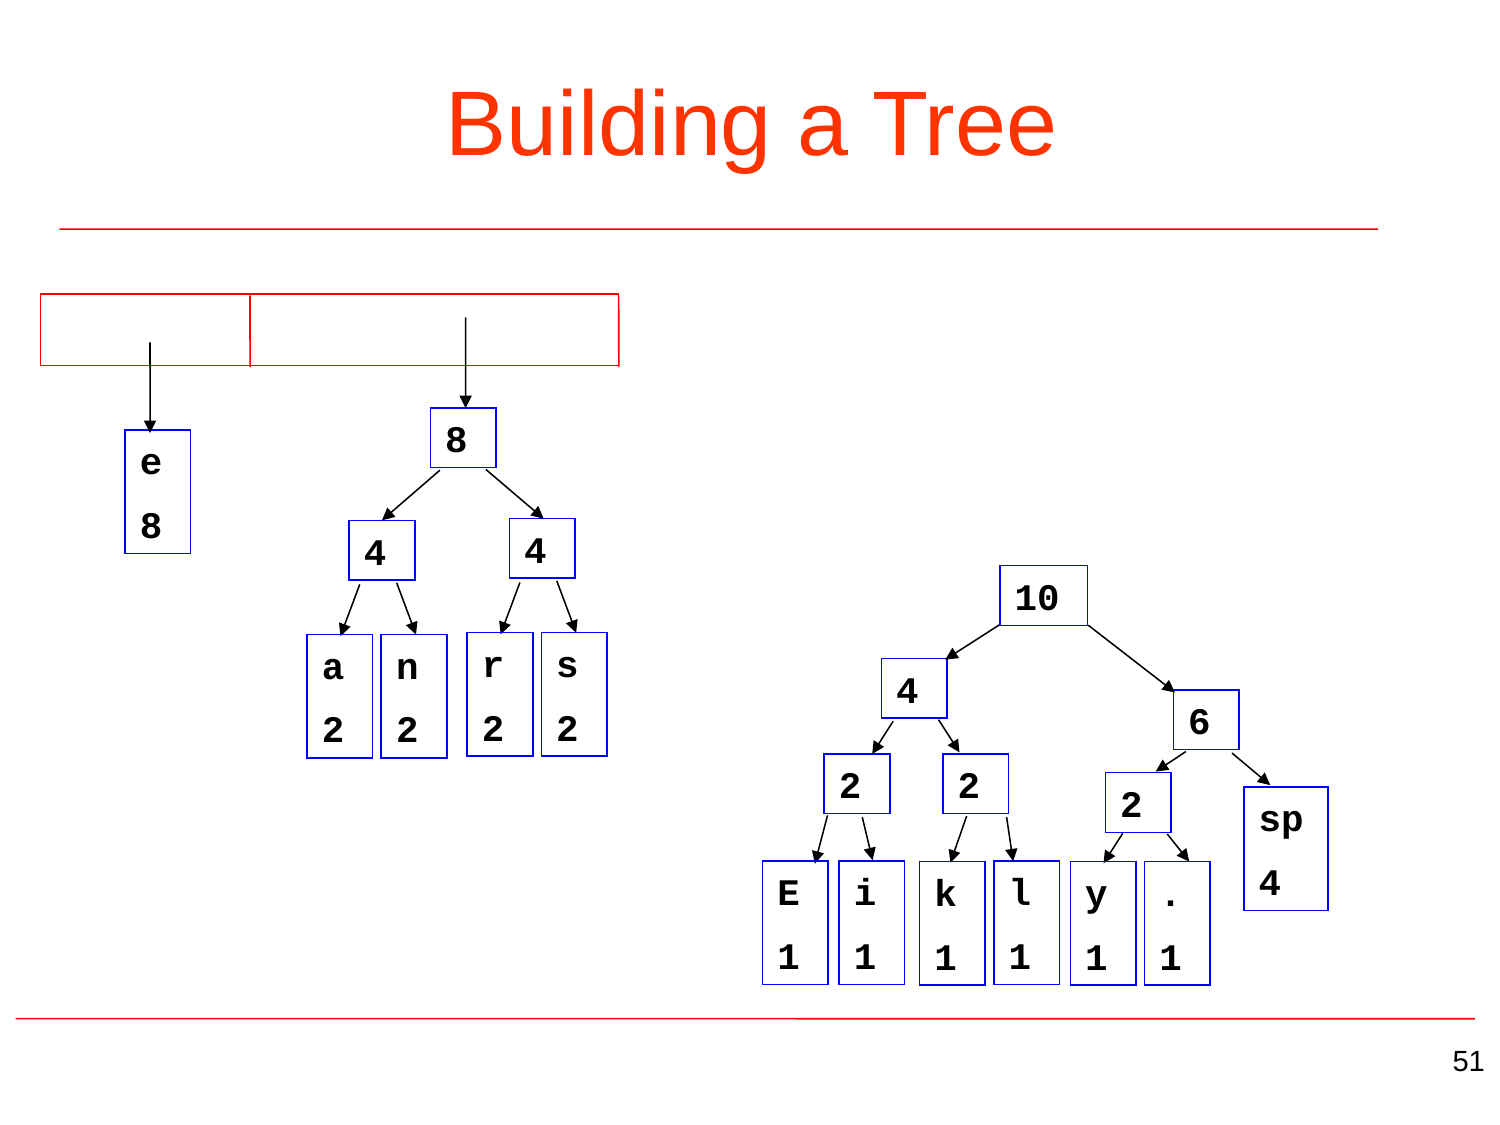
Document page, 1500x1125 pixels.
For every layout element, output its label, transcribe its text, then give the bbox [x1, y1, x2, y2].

title Building a Tree [114, 24, 1390, 213]
text_box 4 [509, 518, 575, 579]
slide_number 51 [1149, 1034, 1500, 1113]
text_box [338, 584, 360, 634]
text_box E 1 [762, 860, 829, 985]
text_box i 1 [839, 860, 905, 985]
text_box [945, 624, 999, 660]
text_box [40, 293, 619, 366]
text_box [1088, 625, 1175, 693]
text_box sp 4 [1243, 786, 1329, 911]
text_box n 2 [381, 634, 447, 758]
text_box s 2 [541, 632, 607, 756]
text_box [396, 582, 418, 635]
text_box [948, 815, 967, 861]
text_box 8 [430, 407, 497, 468]
text_box 2 [1105, 772, 1172, 833]
text_box e 8 [125, 429, 191, 554]
text_box l 1 [993, 860, 1060, 985]
text_box [382, 470, 440, 521]
text_box 6 [1173, 689, 1239, 750]
text_box . 1 [1144, 861, 1211, 986]
text_box [1155, 751, 1186, 772]
text_box [1231, 752, 1271, 786]
text_box r 2 [467, 632, 533, 756]
text_box 4 [881, 658, 947, 719]
text_box [499, 582, 521, 632]
text_box [1005, 816, 1018, 862]
text_box [862, 817, 876, 861]
text_box [872, 721, 894, 754]
text_box [143, 342, 157, 434]
text_box [459, 317, 472, 409]
text_box [1103, 833, 1123, 861]
text_box [556, 580, 578, 633]
text_box 2 [824, 753, 890, 814]
text_box a 2 [307, 634, 373, 758]
text_box y 1 [1070, 861, 1136, 986]
text_box 10 [999, 565, 1088, 626]
text_box 2 [942, 753, 1009, 814]
text_box [485, 469, 544, 519]
text_box [1167, 833, 1190, 862]
text_box [812, 815, 828, 860]
text_box k 1 [919, 861, 986, 986]
text_box [938, 719, 960, 753]
text_box 4 [349, 520, 415, 580]
